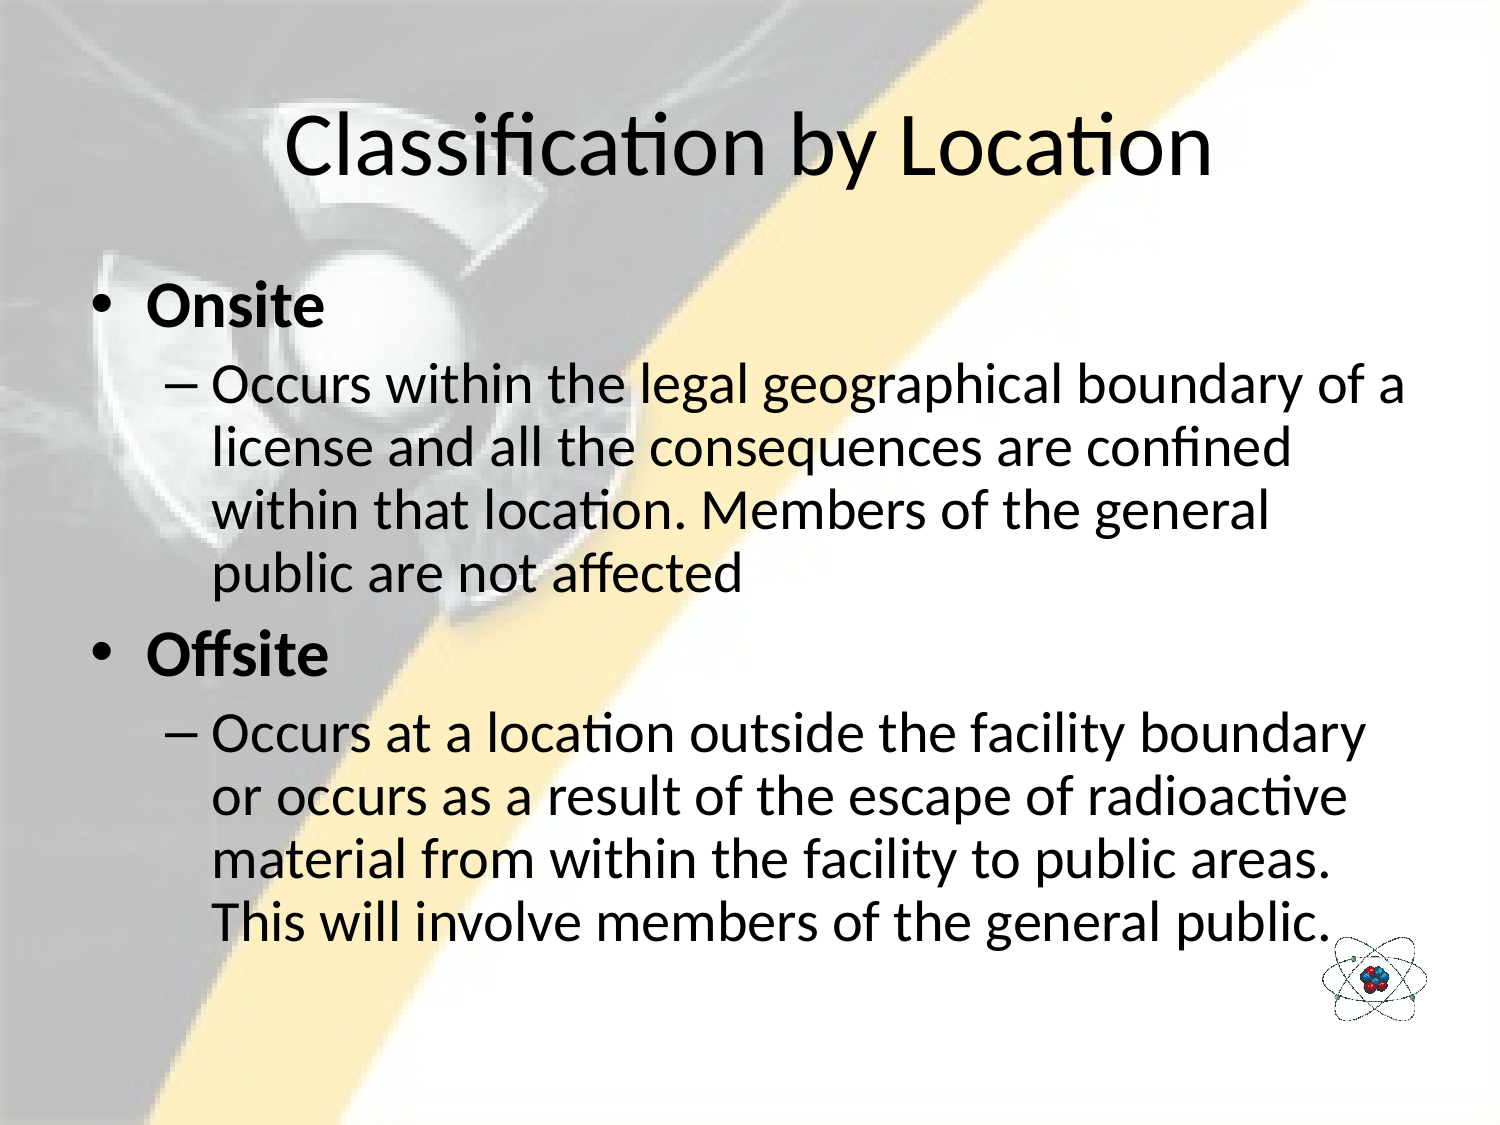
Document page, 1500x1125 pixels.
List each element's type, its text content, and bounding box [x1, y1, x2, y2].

picture [1322, 937, 1427, 1021]
list Onsite Occurs within the legal geographical boundary of a license and all the consequences are confined within that location. Members of the general public are not affected Offsite Occurs at a location outside the facility boundary or occurs as a result of the escape of radioactive material from within the facility to public areas. This will involve members of the general public. [75, 262, 1425, 1005]
title Classification by Location [75, 45, 1425, 233]
